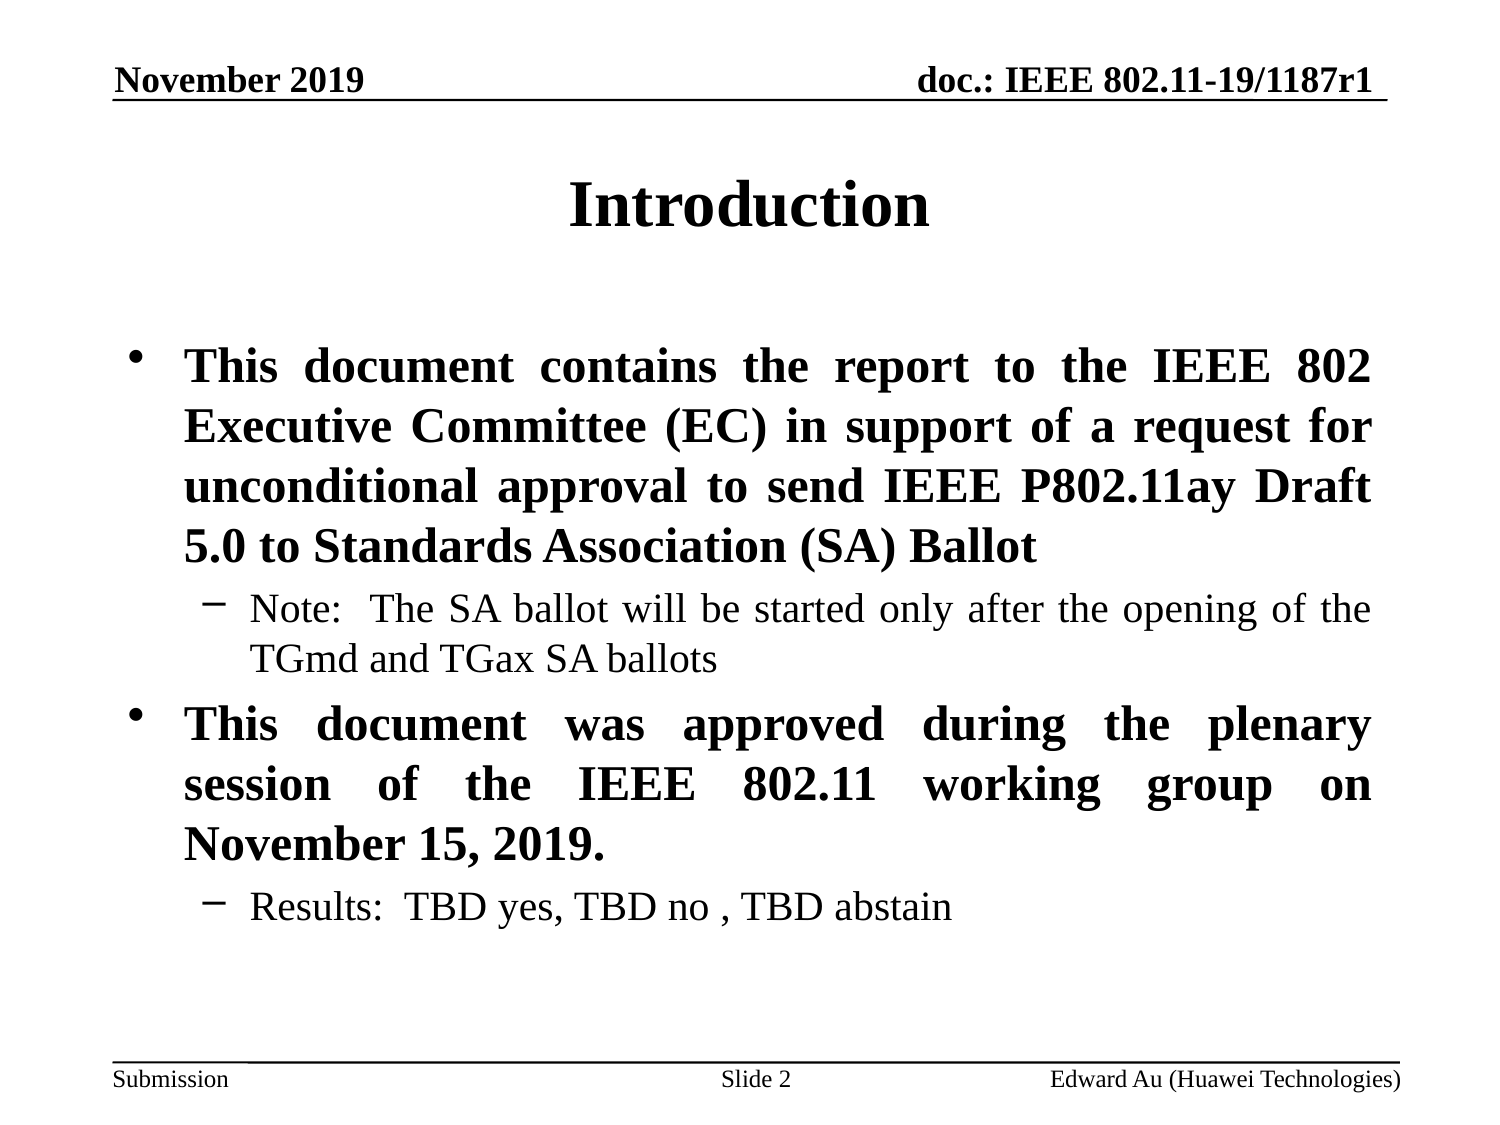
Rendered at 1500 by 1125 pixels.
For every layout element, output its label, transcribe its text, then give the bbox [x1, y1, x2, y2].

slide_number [114, 54, 368, 101]
title Introduction [112, 112, 1388, 288]
list This document contains the report to the IEEE 802 Executive Committee (EC) in support of a request for unconditional approval to send IEEE P802.11ay Draft 5.0 to Standards Association (SA) Ballot Note: The SA ballot will be started only after the opening of the TGmd and TGax SA ballots This document was approved during the plenary session of the IEEE 802.11 working group on November 15, 2019. Results: TBD yes, TBD no , TBD abstain [112, 324, 1388, 1001]
footer Edward Au (Huawei Technologies) [1044, 1061, 1402, 1093]
slide_number Slide 2 [712, 1061, 800, 1093]
